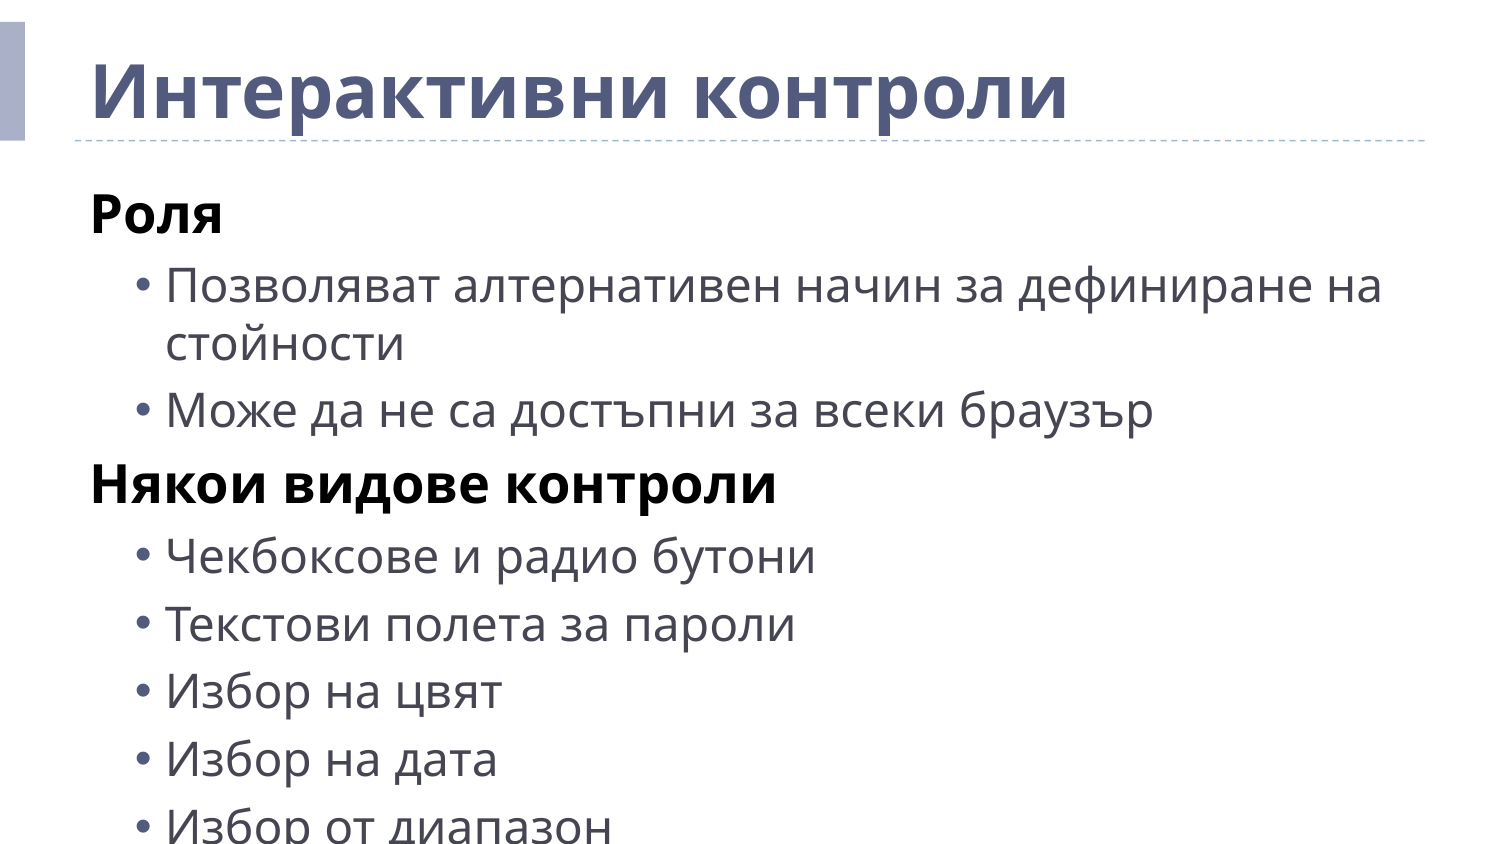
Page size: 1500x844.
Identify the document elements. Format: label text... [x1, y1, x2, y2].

title Интерактивни контроли [75, 18, 1475, 141]
list Роля Позволяват алтернативен начин за дефиниране на стойности Може да не са достъпни за всеки браузър Някои видове контроли Чекбоксове и радио бутони Текстови полета за пароли Избор на цвят Избор на дата Избор от диапазон [75, 171, 1475, 835]
